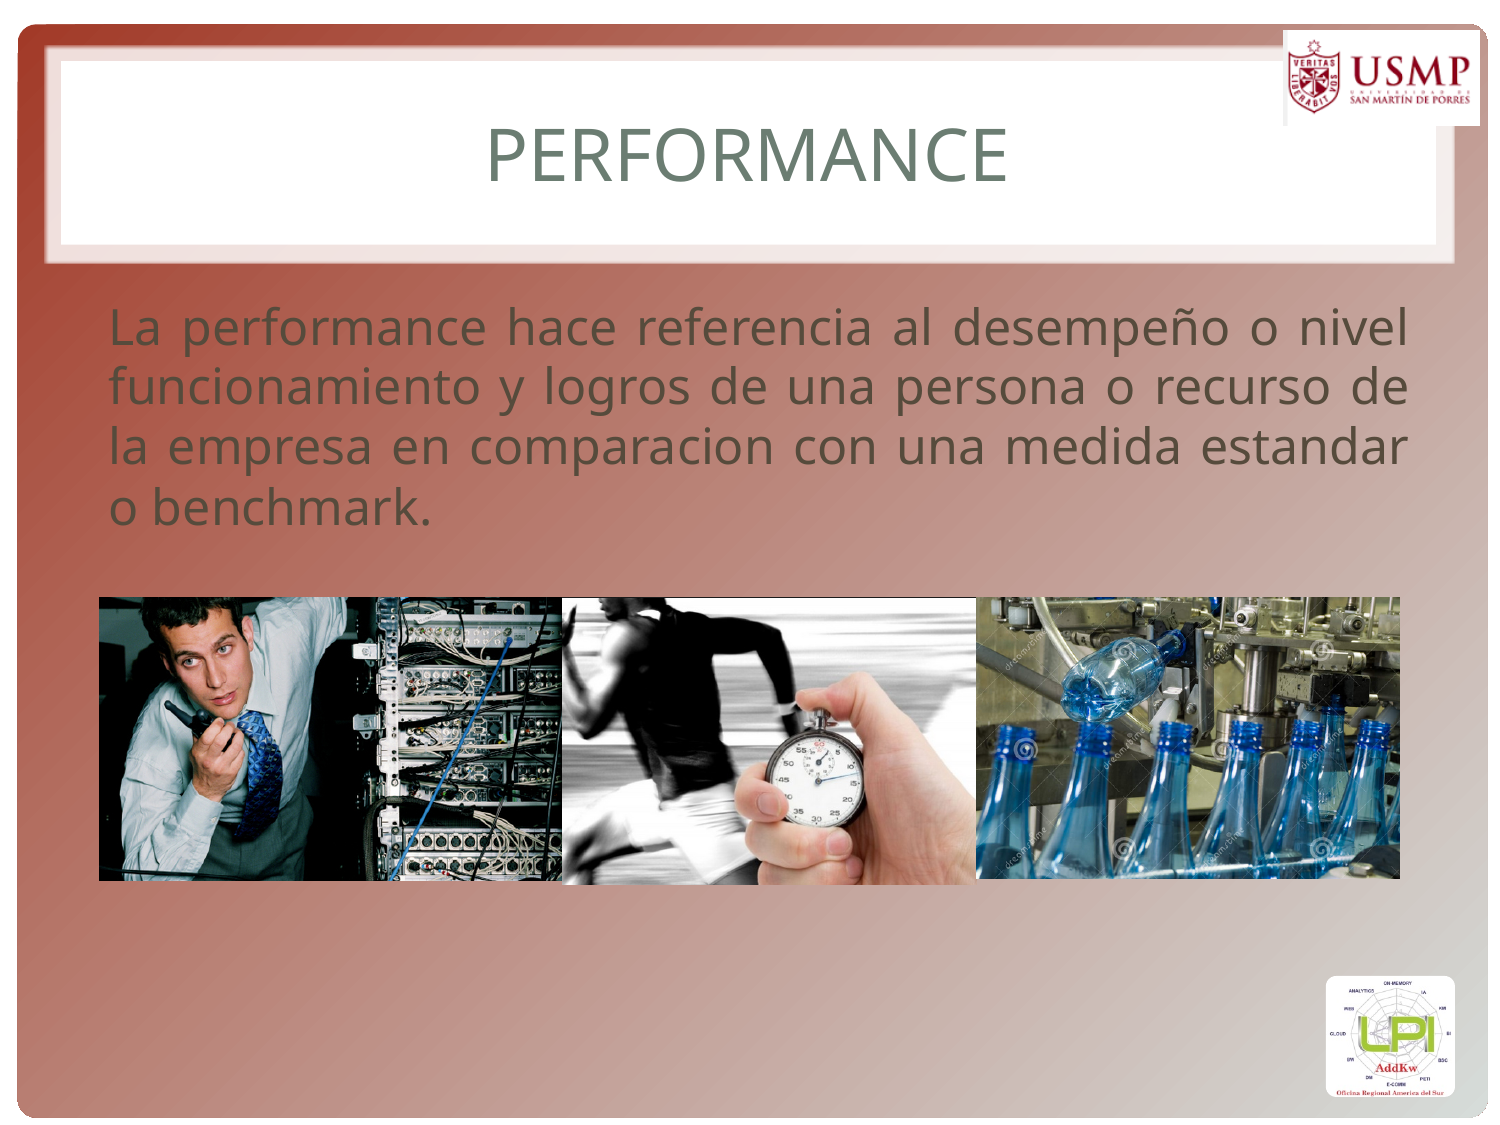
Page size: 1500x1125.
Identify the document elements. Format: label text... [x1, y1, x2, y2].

picture [98, 597, 1400, 885]
list La performance hace referencia al desempeño o nivel funcionamiento y logros de una persona o recurso de la empresa en comparacion con una medida estandar o benchmark. [75, 287, 1425, 1005]
picture [1310, 872, 1316, 880]
picture [1325, 975, 1455, 1097]
picture [1283, 30, 1480, 126]
title performance [69, 66, 1425, 238]
